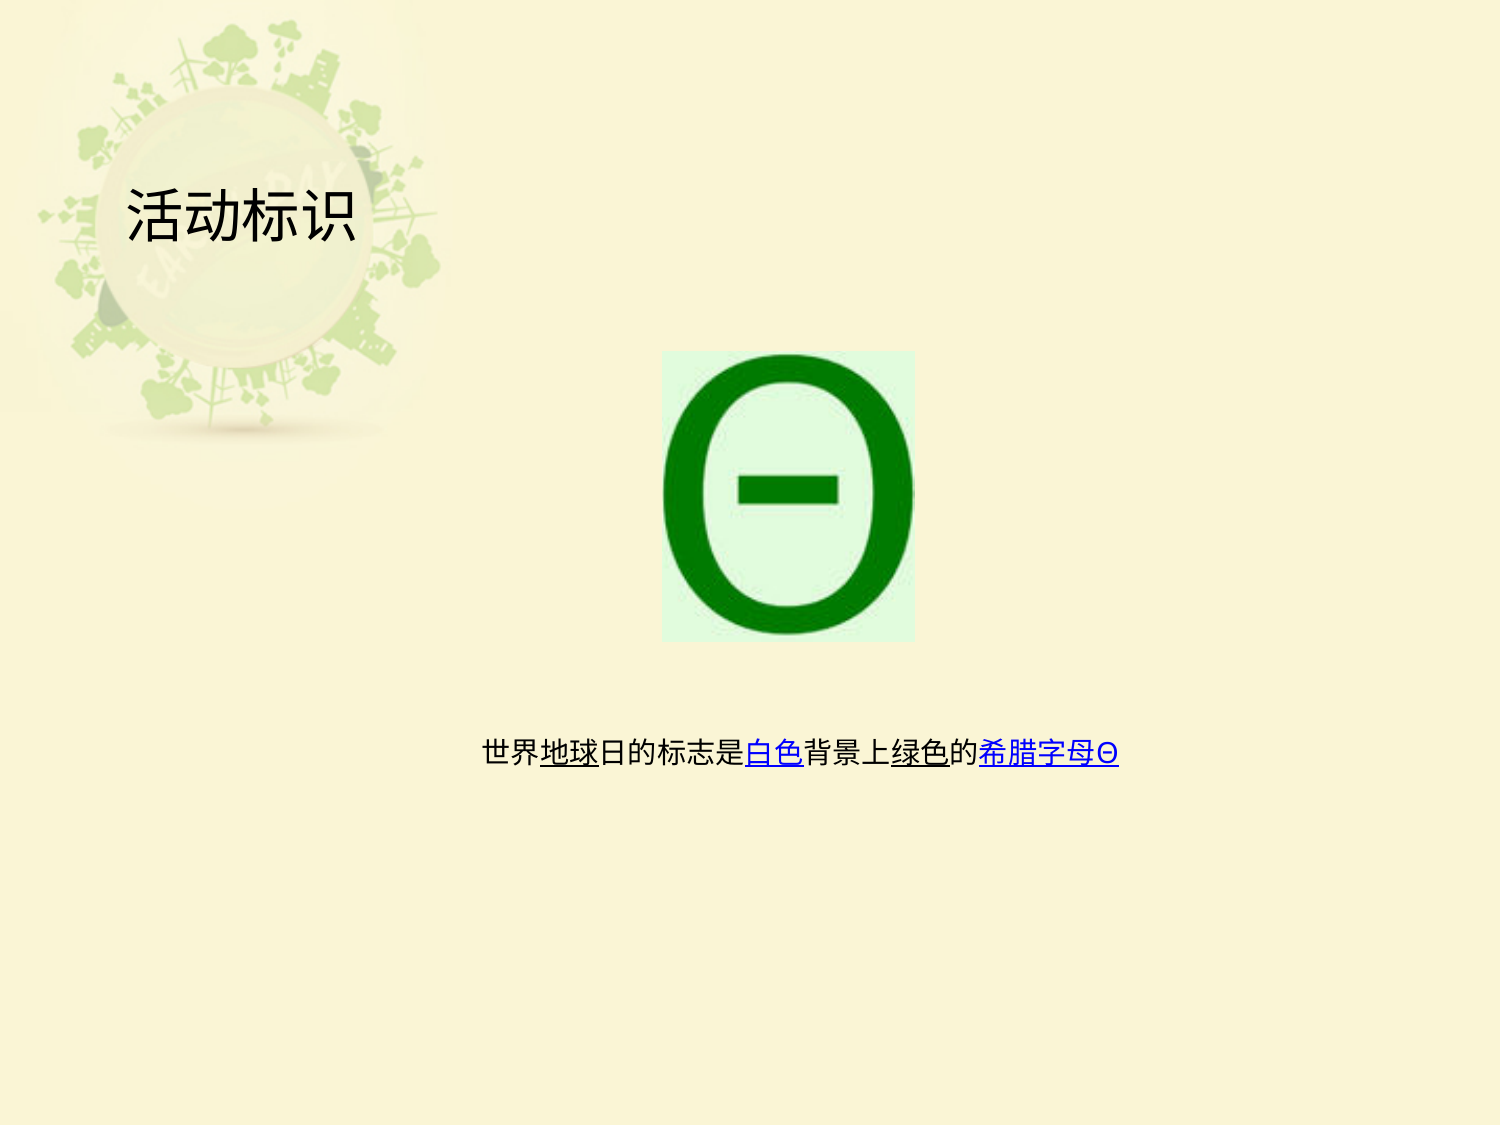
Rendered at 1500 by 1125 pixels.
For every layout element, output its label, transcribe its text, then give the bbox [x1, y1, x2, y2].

text_box 世界地球日的标志是白色背景上绿色的希腊字母Θ [466, 726, 1134, 784]
picture [0, 0, 1500, 1125]
text_box 活动标识 [110, 171, 374, 257]
